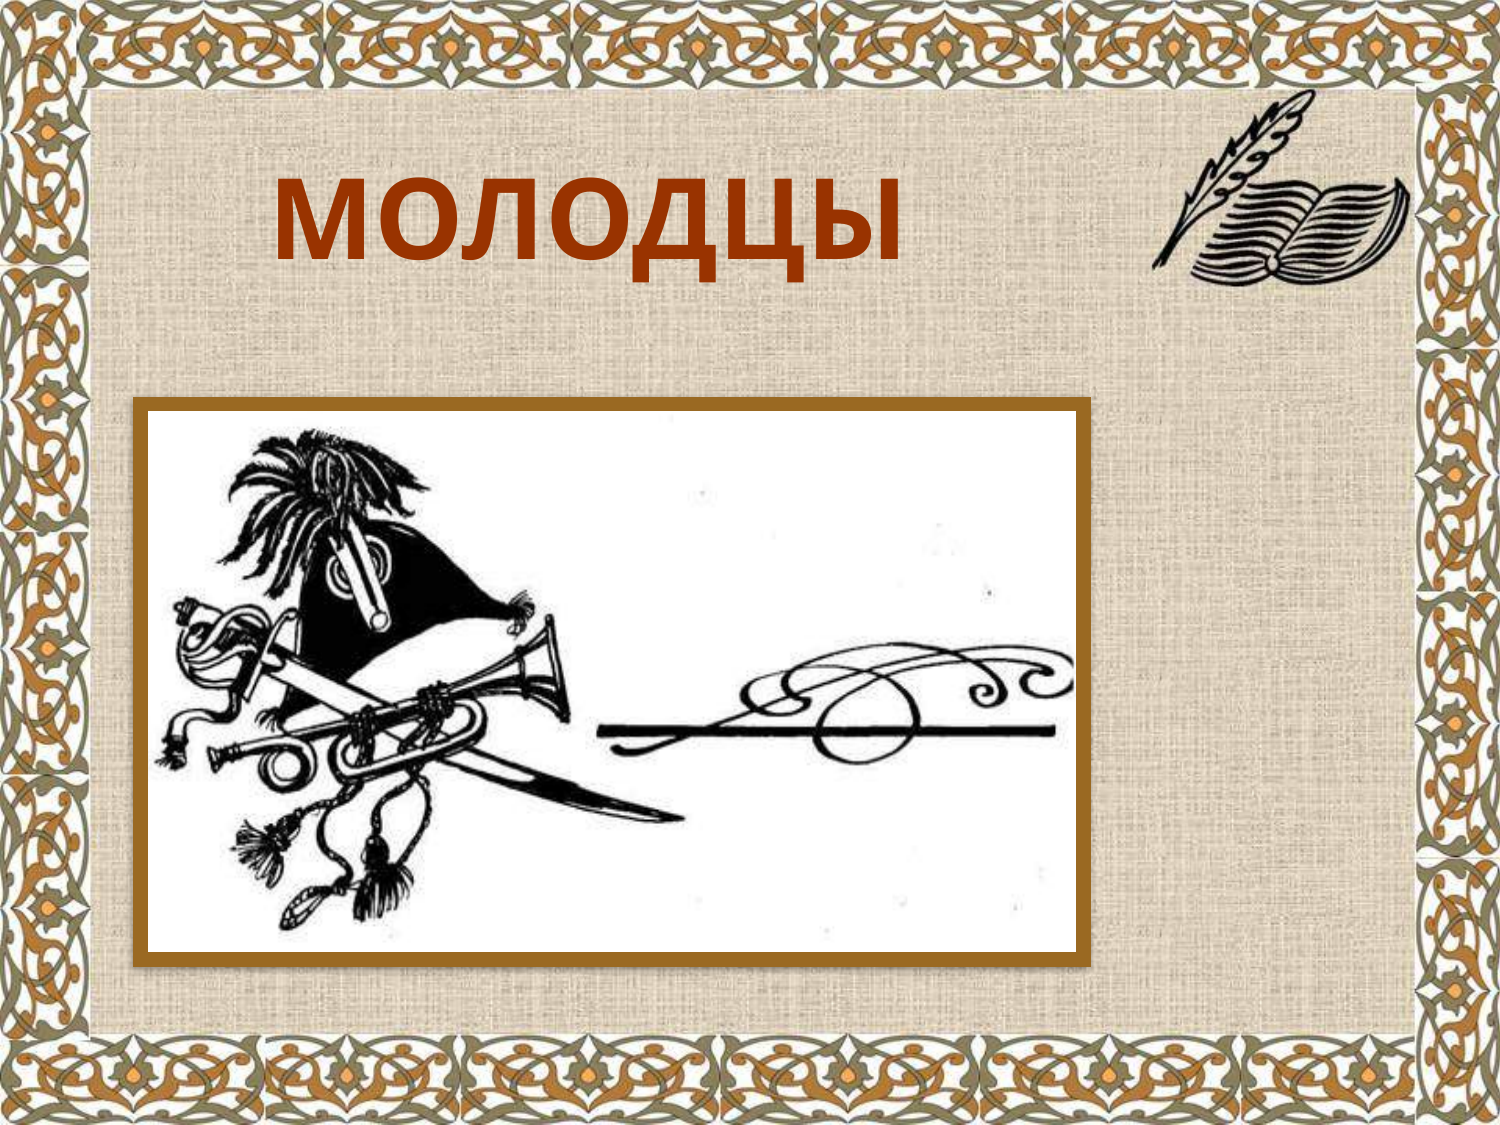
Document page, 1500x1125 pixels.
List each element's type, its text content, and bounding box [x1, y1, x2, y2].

text_box МОЛОДЦЫ [253, 139, 1223, 290]
picture [0, 0, 1500, 1125]
